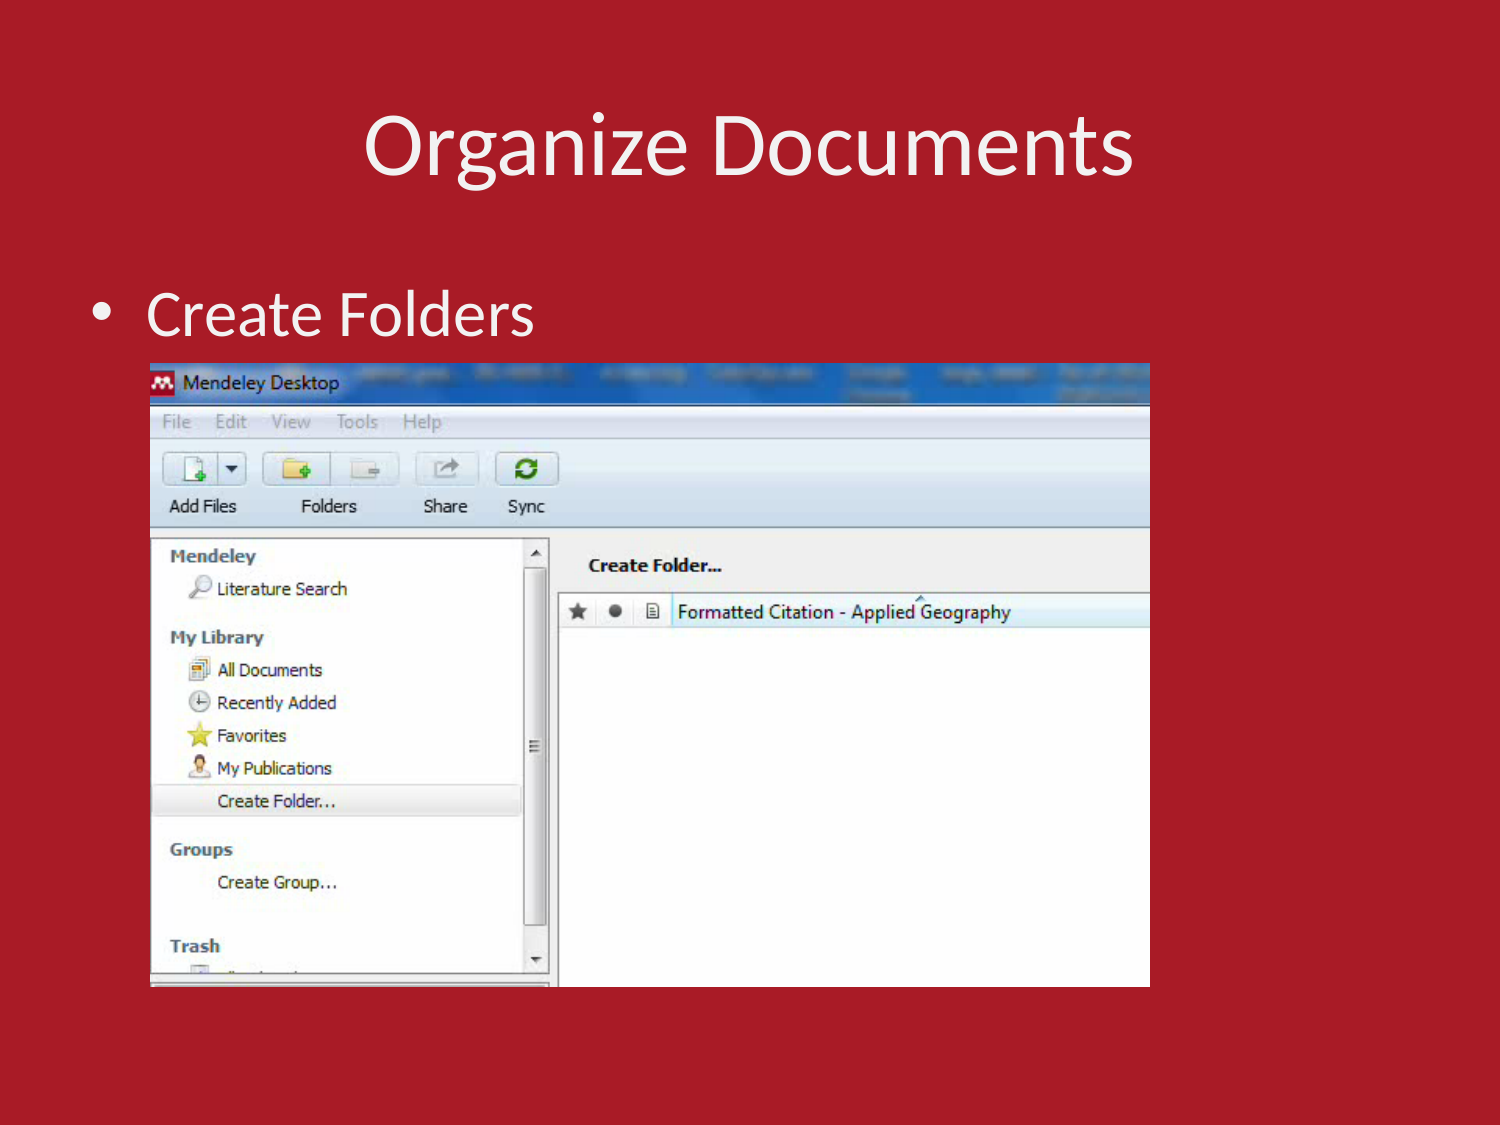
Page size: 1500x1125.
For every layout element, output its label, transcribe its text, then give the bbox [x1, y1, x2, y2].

title Organize Documents [75, 45, 1425, 233]
list Create Folders [75, 262, 1425, 1005]
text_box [149, 362, 1151, 988]
